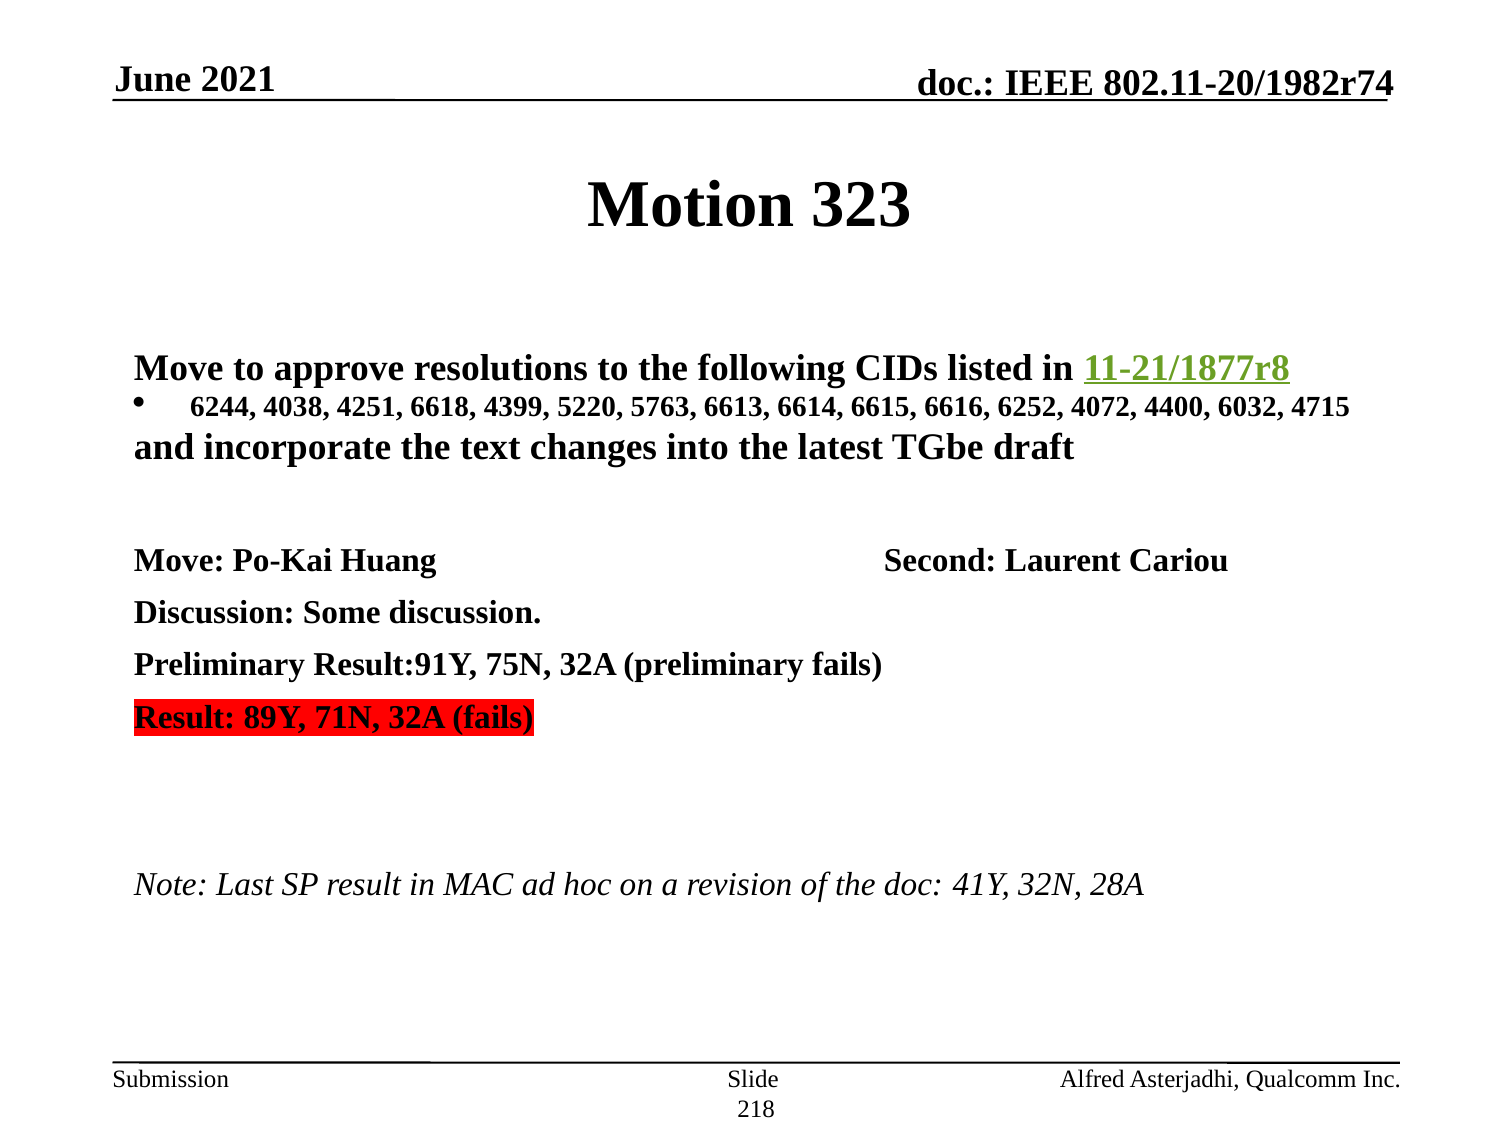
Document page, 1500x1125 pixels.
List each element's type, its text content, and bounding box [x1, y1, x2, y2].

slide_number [114, 54, 423, 100]
list Move to approve resolutions to the following CIDs listed in 11-21/1877r8 6244, 4038, 4251, 6618, 4399, 5220, 5763, 6613, 6614, 6615, 6616, 6252, 4072, 4400, 6032, 4715 and incorporate the text changes into the latest TGbe draft Move: Po-Kai Huang Second: Laurent Cariou Discussion: Some discussion. Preliminary Result:91Y, 75N, 32A (preliminary fails) Result: 89Y, 71N, 32A (fails) Note: Last SP result in MAC ad hoc on a revision of the doc: 41Y, 32N, 28A [118, 334, 1394, 1011]
slide_number Slide 218 [712, 1061, 800, 1123]
title Motion 323 [112, 112, 1388, 288]
footer Alfred Asterjadhi, Qualcomm Inc. [878, 1061, 1402, 1093]
